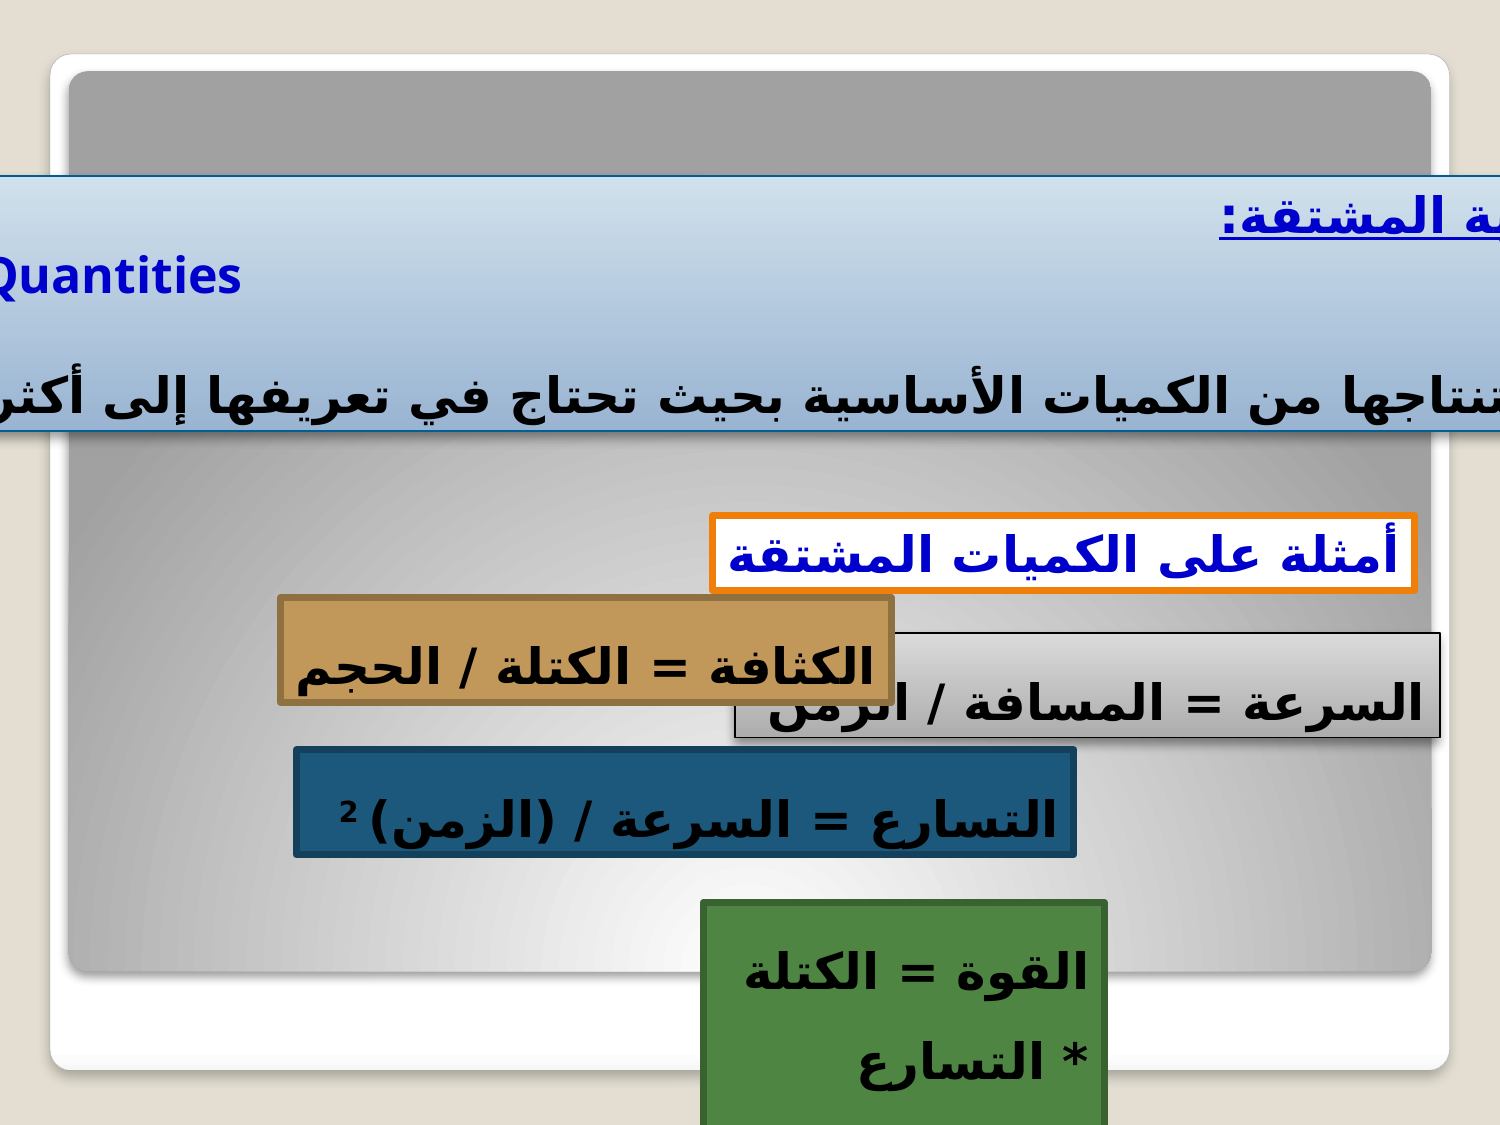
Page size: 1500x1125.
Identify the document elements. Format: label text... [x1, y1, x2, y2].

text_box أمثلة على الكميات المشتقة [709, 512, 1418, 594]
text_box الكثافة = الكتلة / الحجم [277, 594, 895, 706]
text_box السرعة = المسافة / الزمن [734, 632, 1441, 738]
text_box الكميات الفيزيائية المشتقة: Derived Physical Quantities هي التي يتم استنتاجها من الكميات الأساسية بحيث تحتاج في تعريفها إلى أكثر من كمية أساسية. [0, 175, 1500, 432]
text_box التسارع = السرعة / (الزمن) 2 [293, 746, 1077, 858]
text_box القوة = الكتلة * التسارع [700, 899, 1108, 1125]
